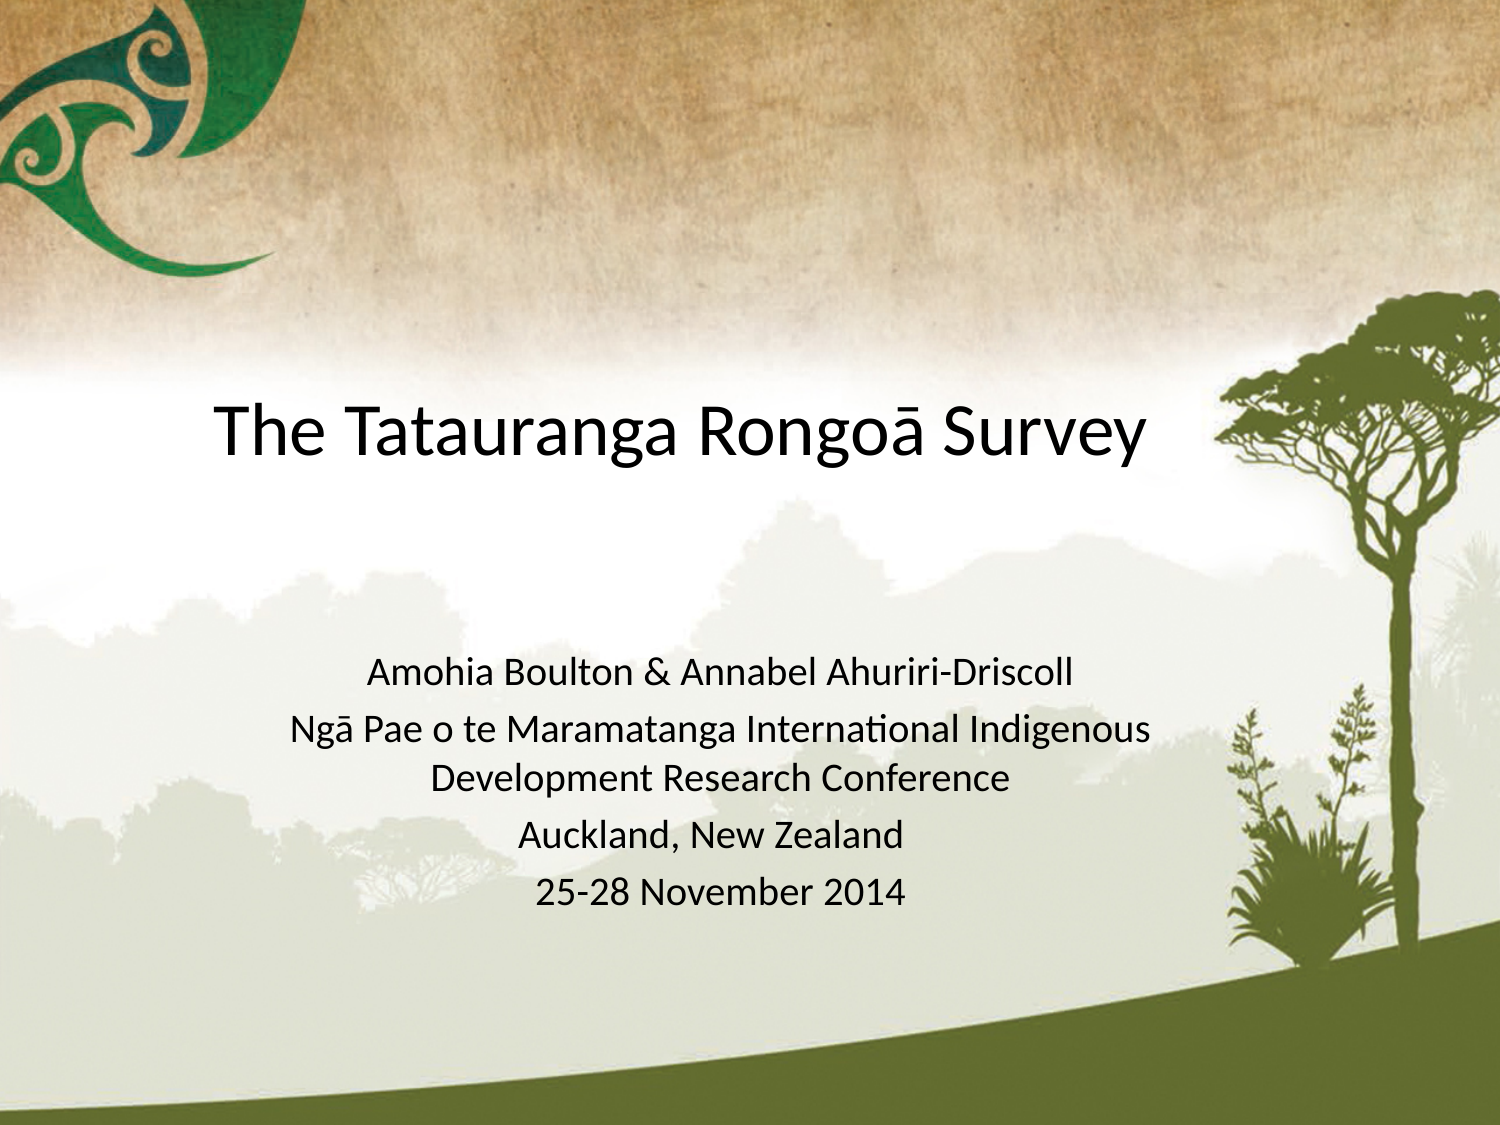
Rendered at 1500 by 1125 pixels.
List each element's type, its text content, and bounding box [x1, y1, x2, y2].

title The Tatauranga Rongoā Survey [195, 350, 1167, 592]
picture [0, 0, 1500, 1125]
subtitle Amohia Boulton & Annabel Ahuriri-Driscoll Ngā Pae o te Maramatanga International Indigenous Development Research Conference Auckland, New Zealand 25-28 November 2014 [195, 637, 1246, 925]
